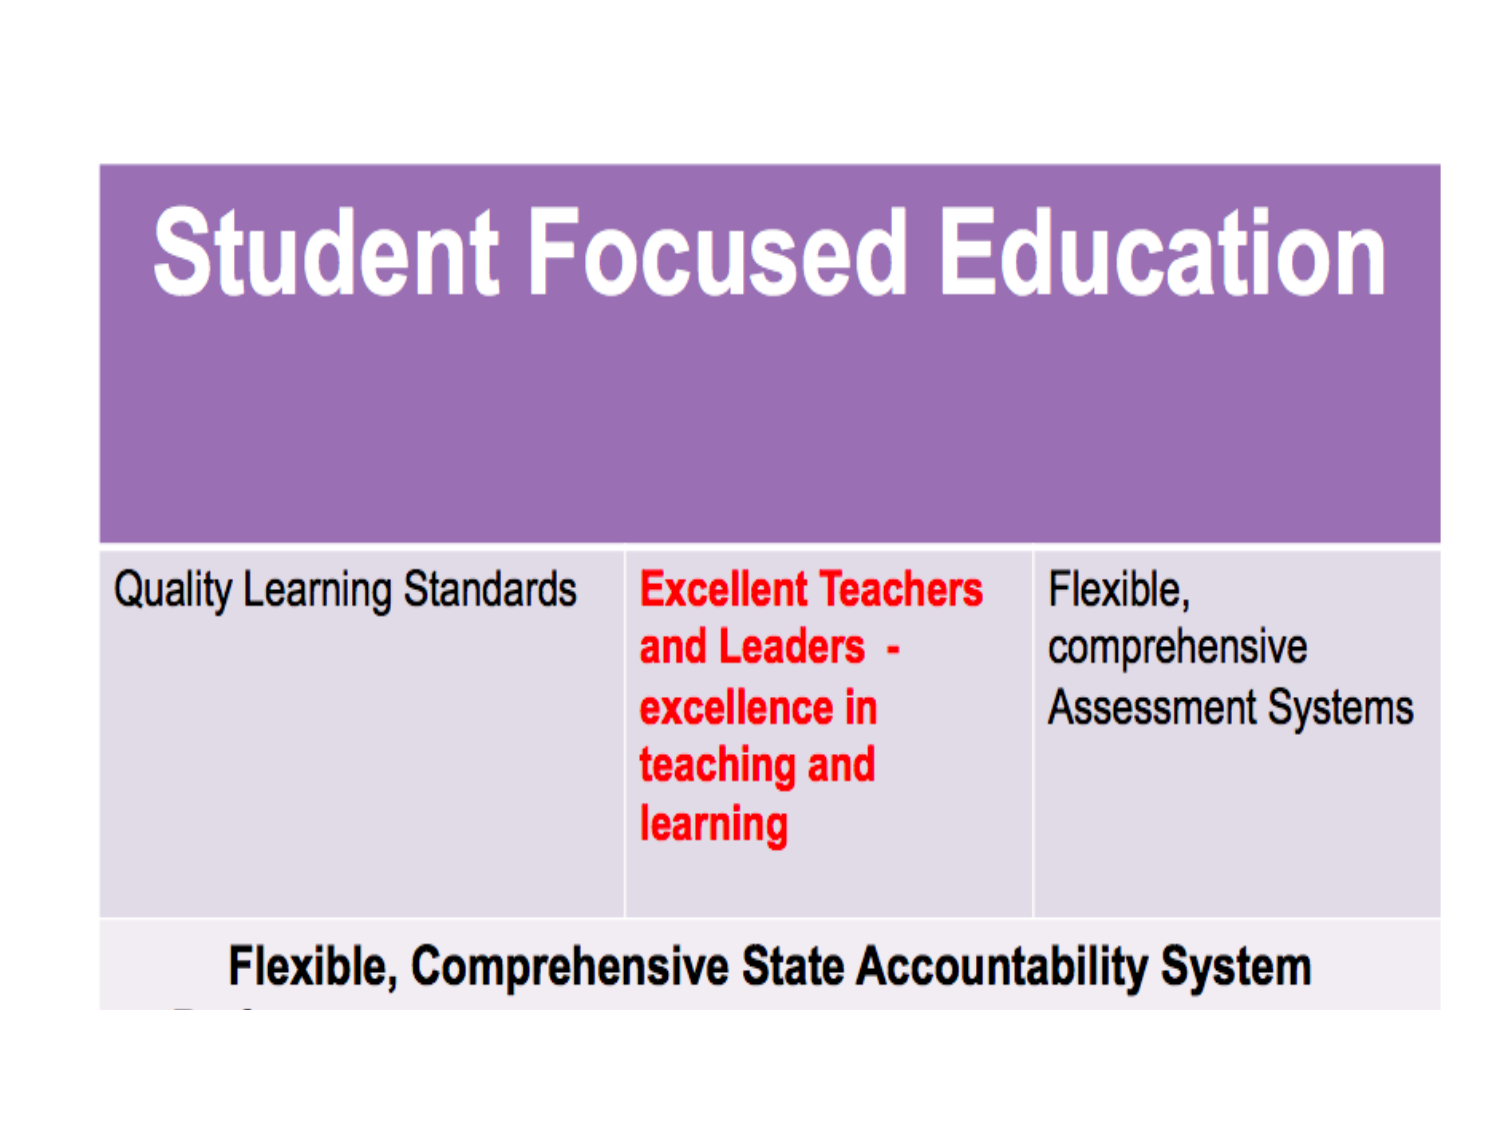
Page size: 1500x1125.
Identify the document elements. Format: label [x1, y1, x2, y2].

picture [0, 92, 1500, 1010]
